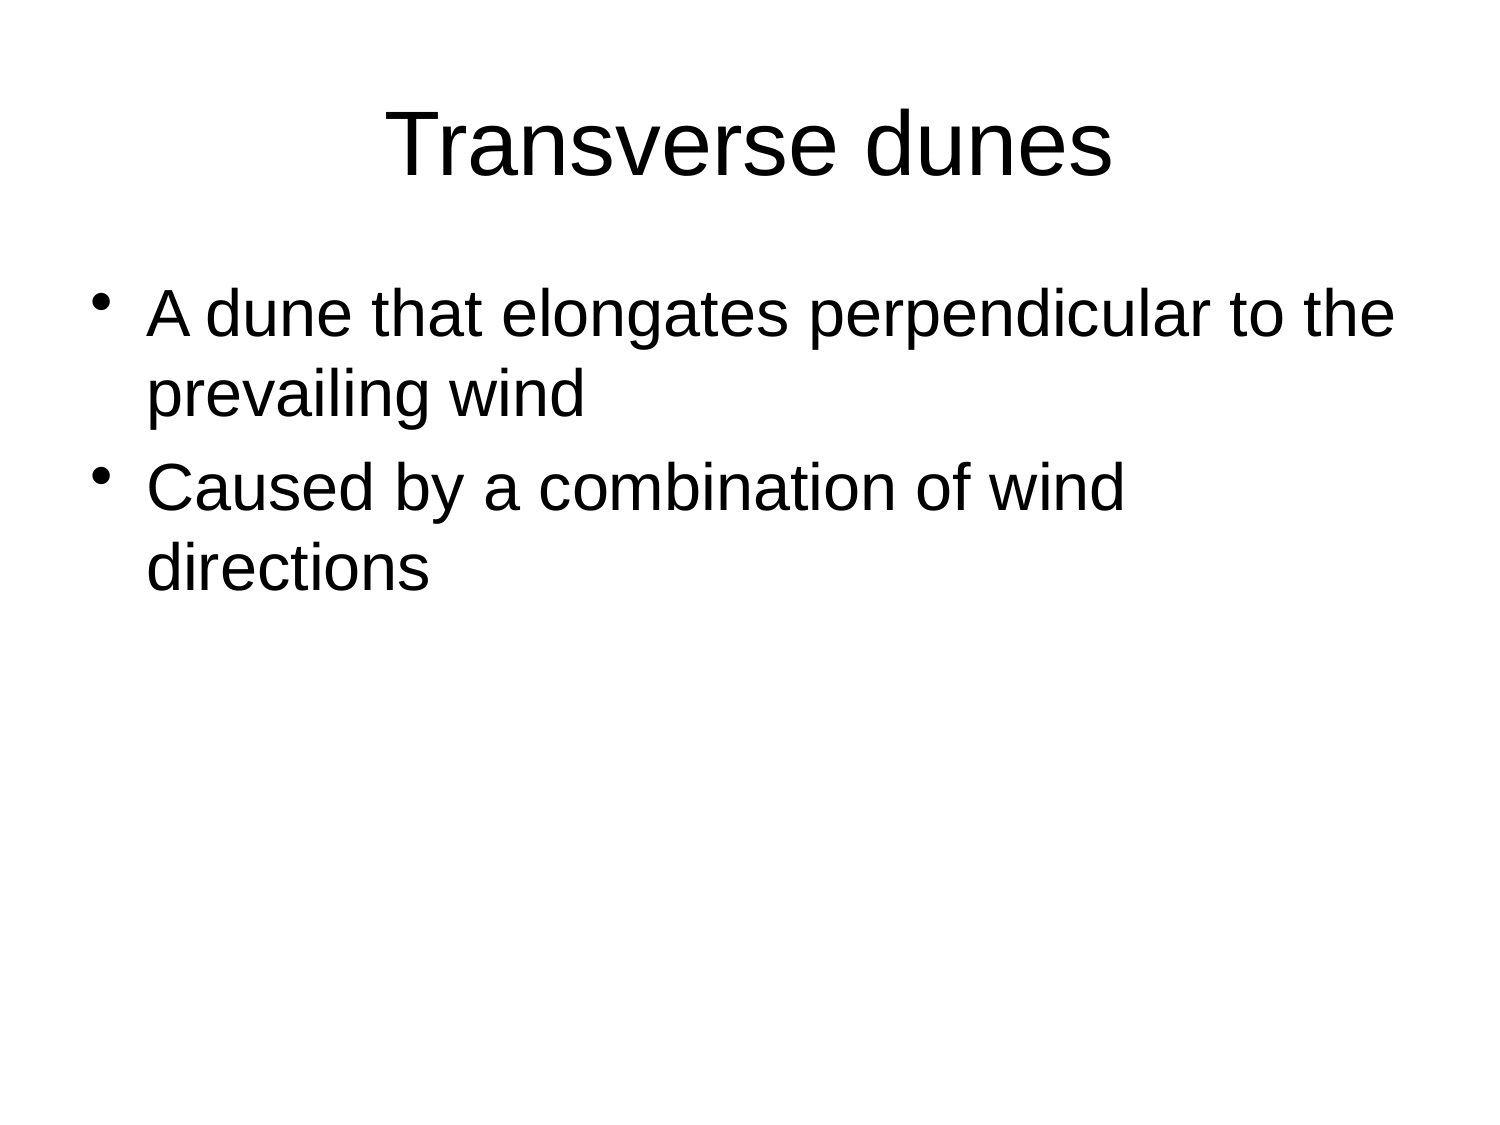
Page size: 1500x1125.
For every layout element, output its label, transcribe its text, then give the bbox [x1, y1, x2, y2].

title Transverse dunes [74, 44, 1426, 233]
list A dune that elongates perpendicular to the prevailing wind Caused by a combination of wind directions [74, 262, 1426, 1006]
